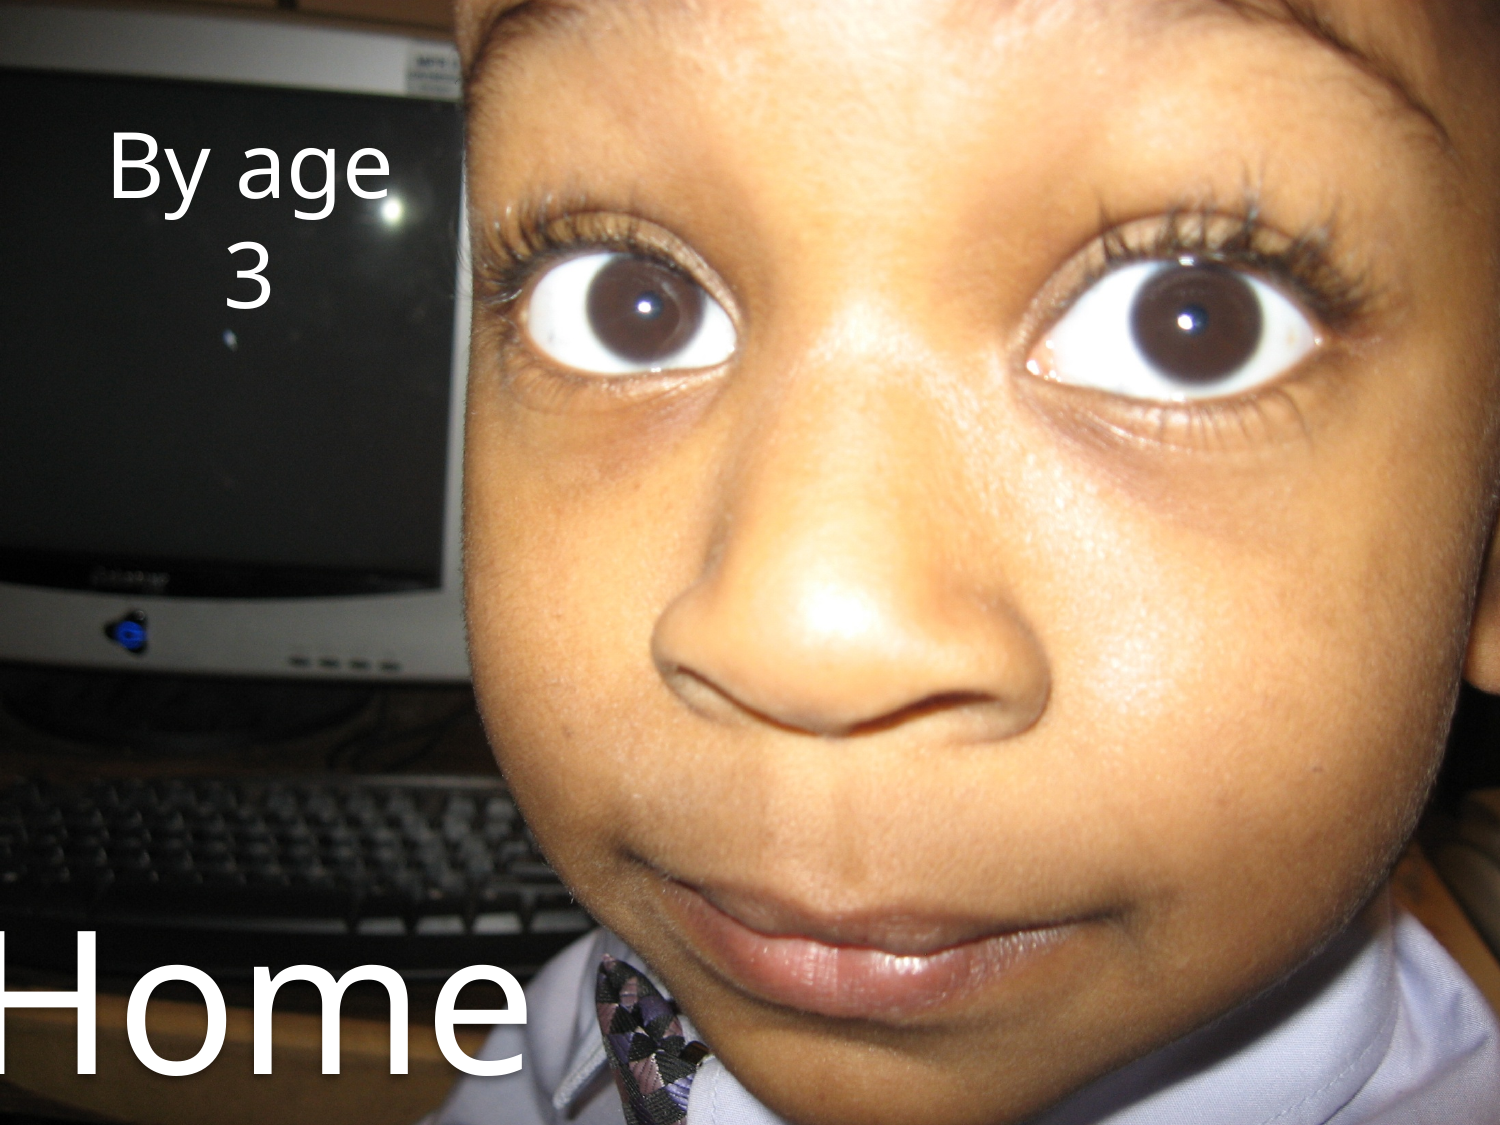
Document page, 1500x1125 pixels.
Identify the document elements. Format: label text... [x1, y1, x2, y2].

text_box By age 3 [87, 99, 413, 335]
text_box Home [0, 867, 552, 1123]
picture [0, 0, 1500, 1125]
